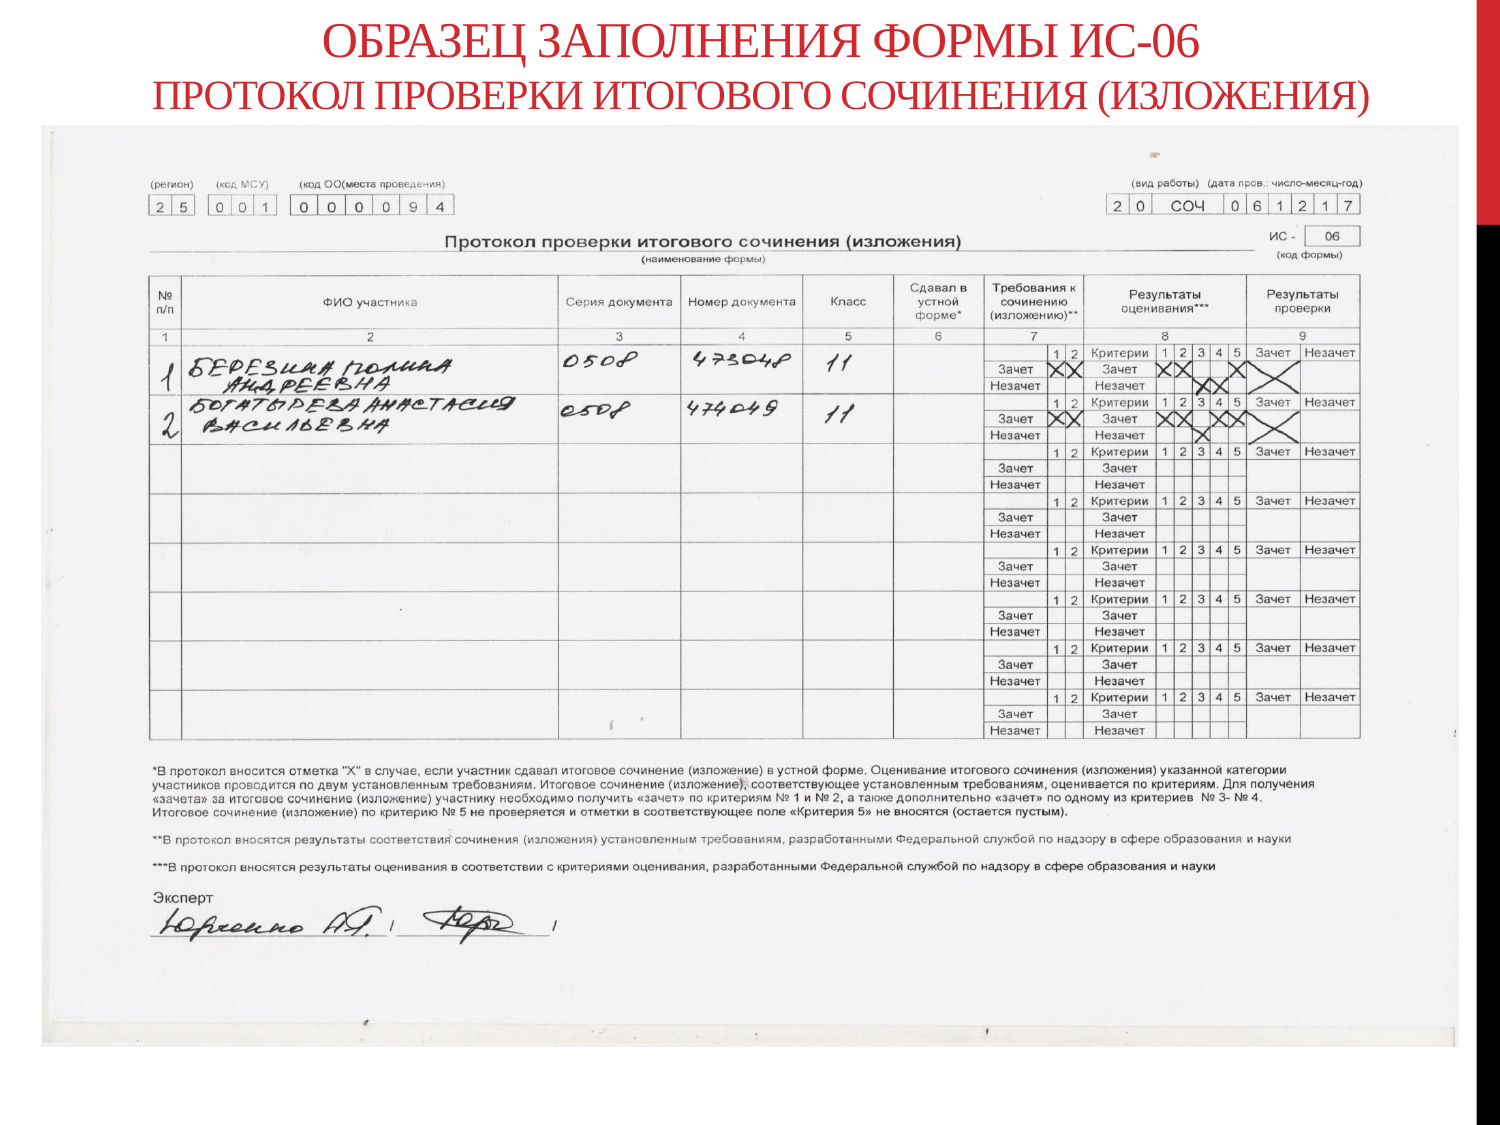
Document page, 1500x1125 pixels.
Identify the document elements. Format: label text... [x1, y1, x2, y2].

title Образец Заполнения Формы ИС-06 протокол проверки итогового сочинения (изложения) [75, 24, 1447, 120]
picture [40, 124, 1460, 1048]
